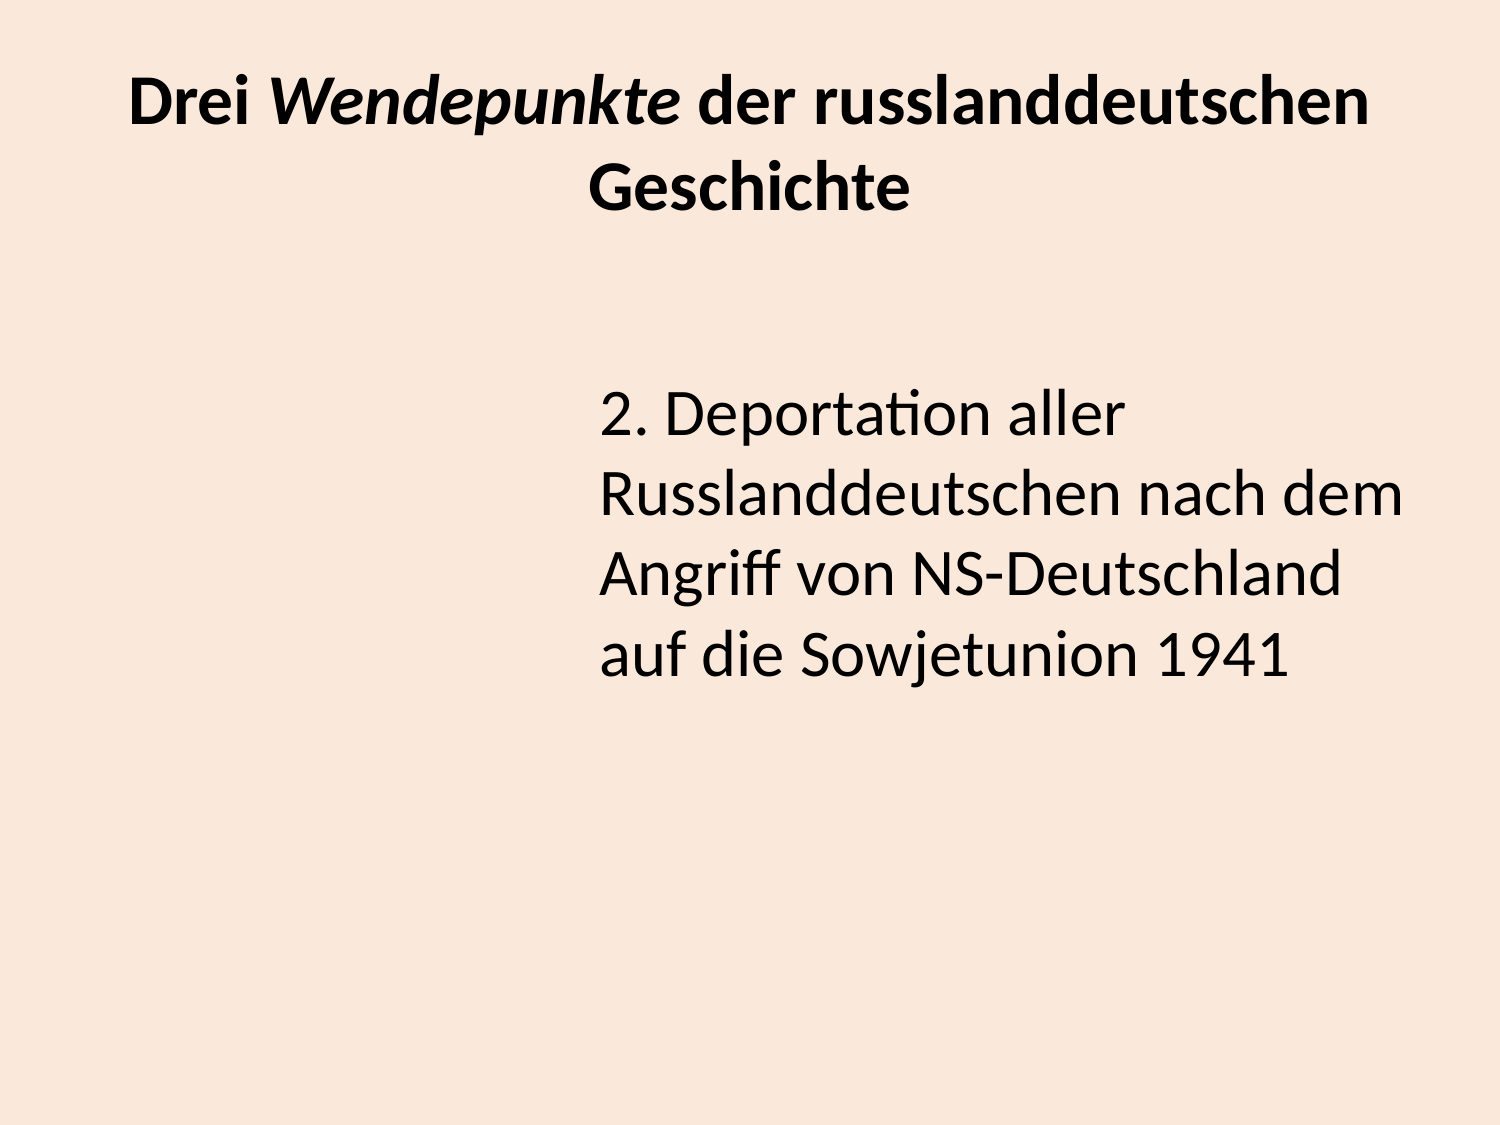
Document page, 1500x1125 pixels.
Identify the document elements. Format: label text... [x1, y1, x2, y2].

title Drei Wendepunkte der russlanddeutschen Geschichte [75, 45, 1425, 233]
list 2. Deportation aller Russlanddeutschen nach dem Angriff von NS-Deutschland auf die Sowjetunion 1941 [584, 361, 1425, 1104]
